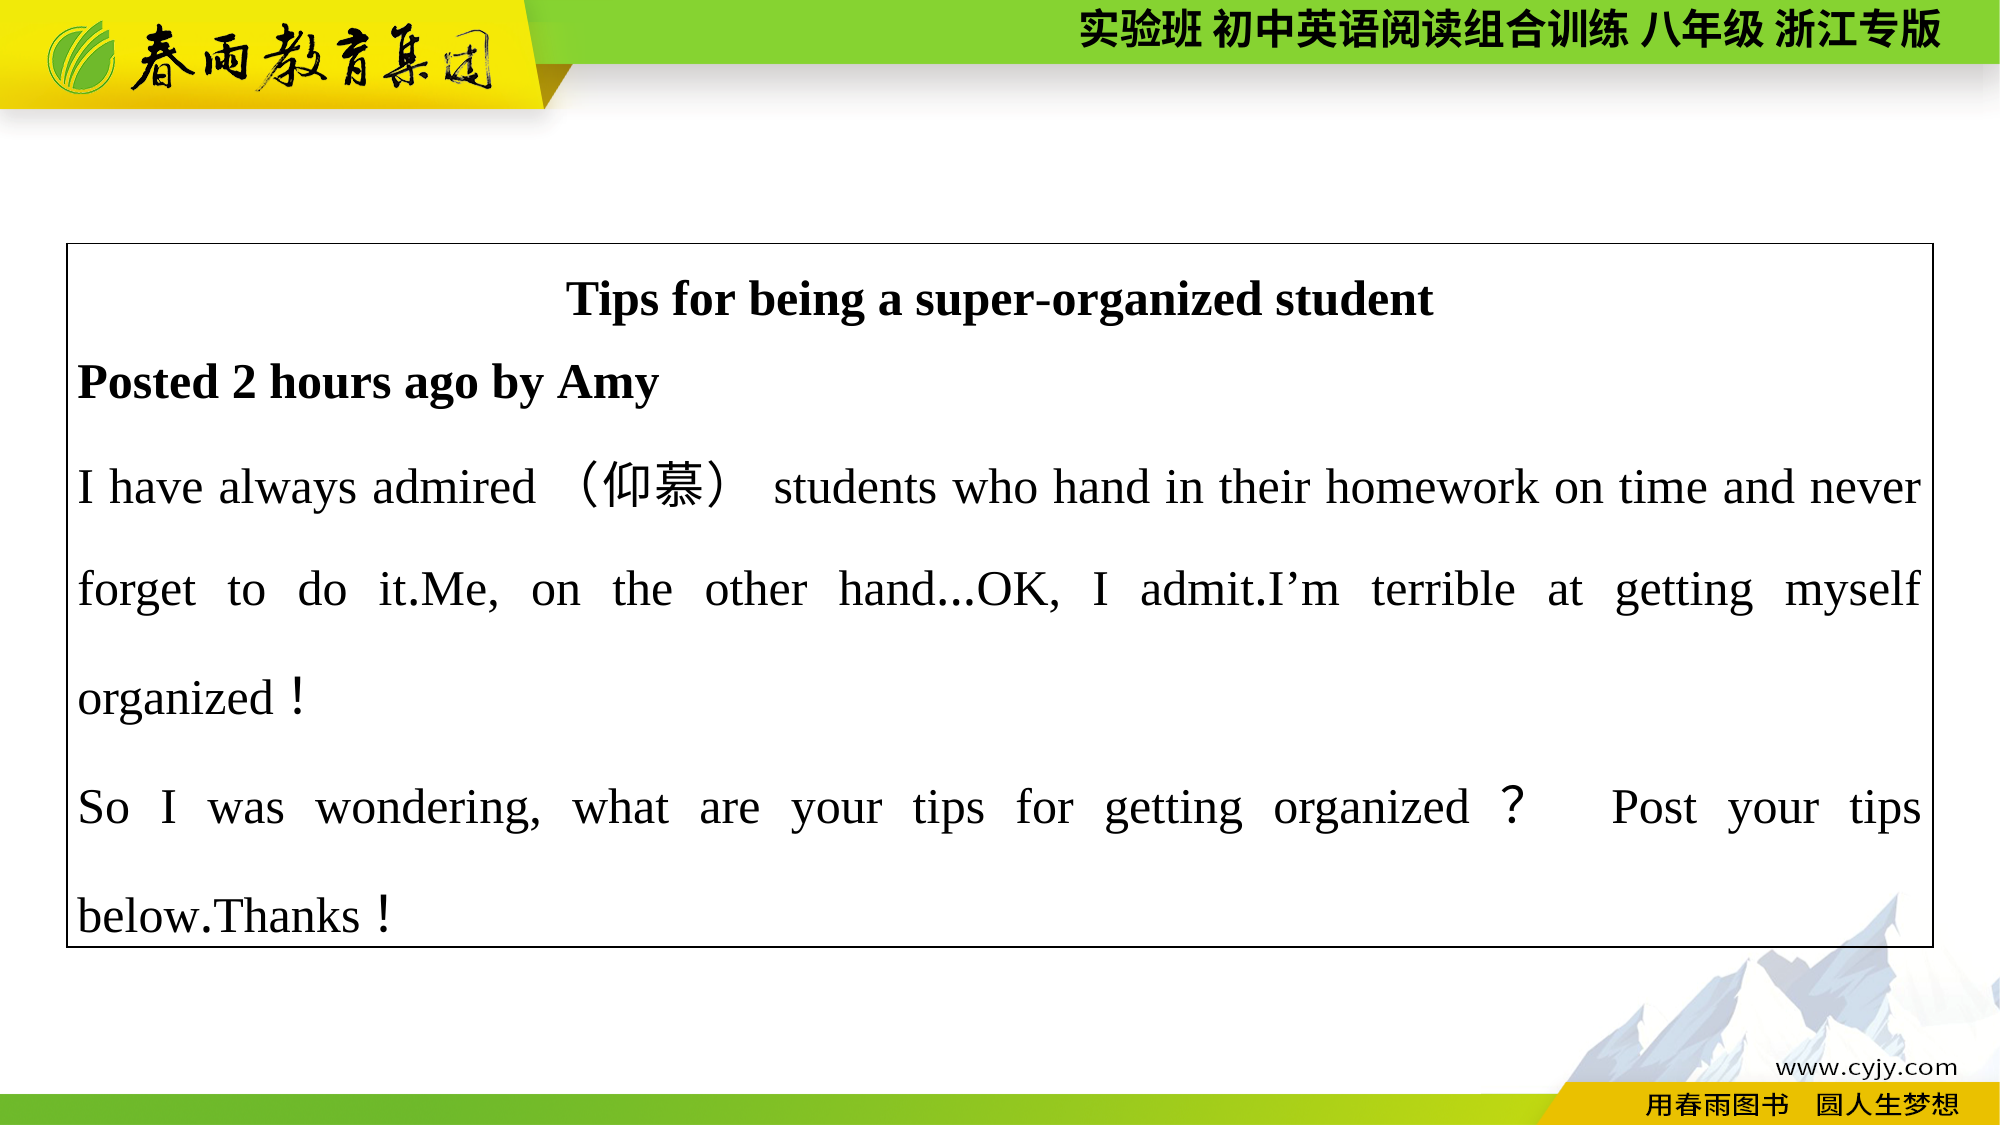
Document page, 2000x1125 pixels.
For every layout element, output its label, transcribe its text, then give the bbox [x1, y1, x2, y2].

table_header Tips for being a super-organized student Posted 2 hours ago by Amy I have always admired（仰慕）students who hand in their homework on time and never forget to do it.Me, on the other hand...OK, I admit.I’m terrible at getting myself organized！ So I was wondering, what are your tips for getting organized？ Post your tips below.Thanks！ [68, 244, 1932, 946]
picture [0, 0, 2000, 1125]
